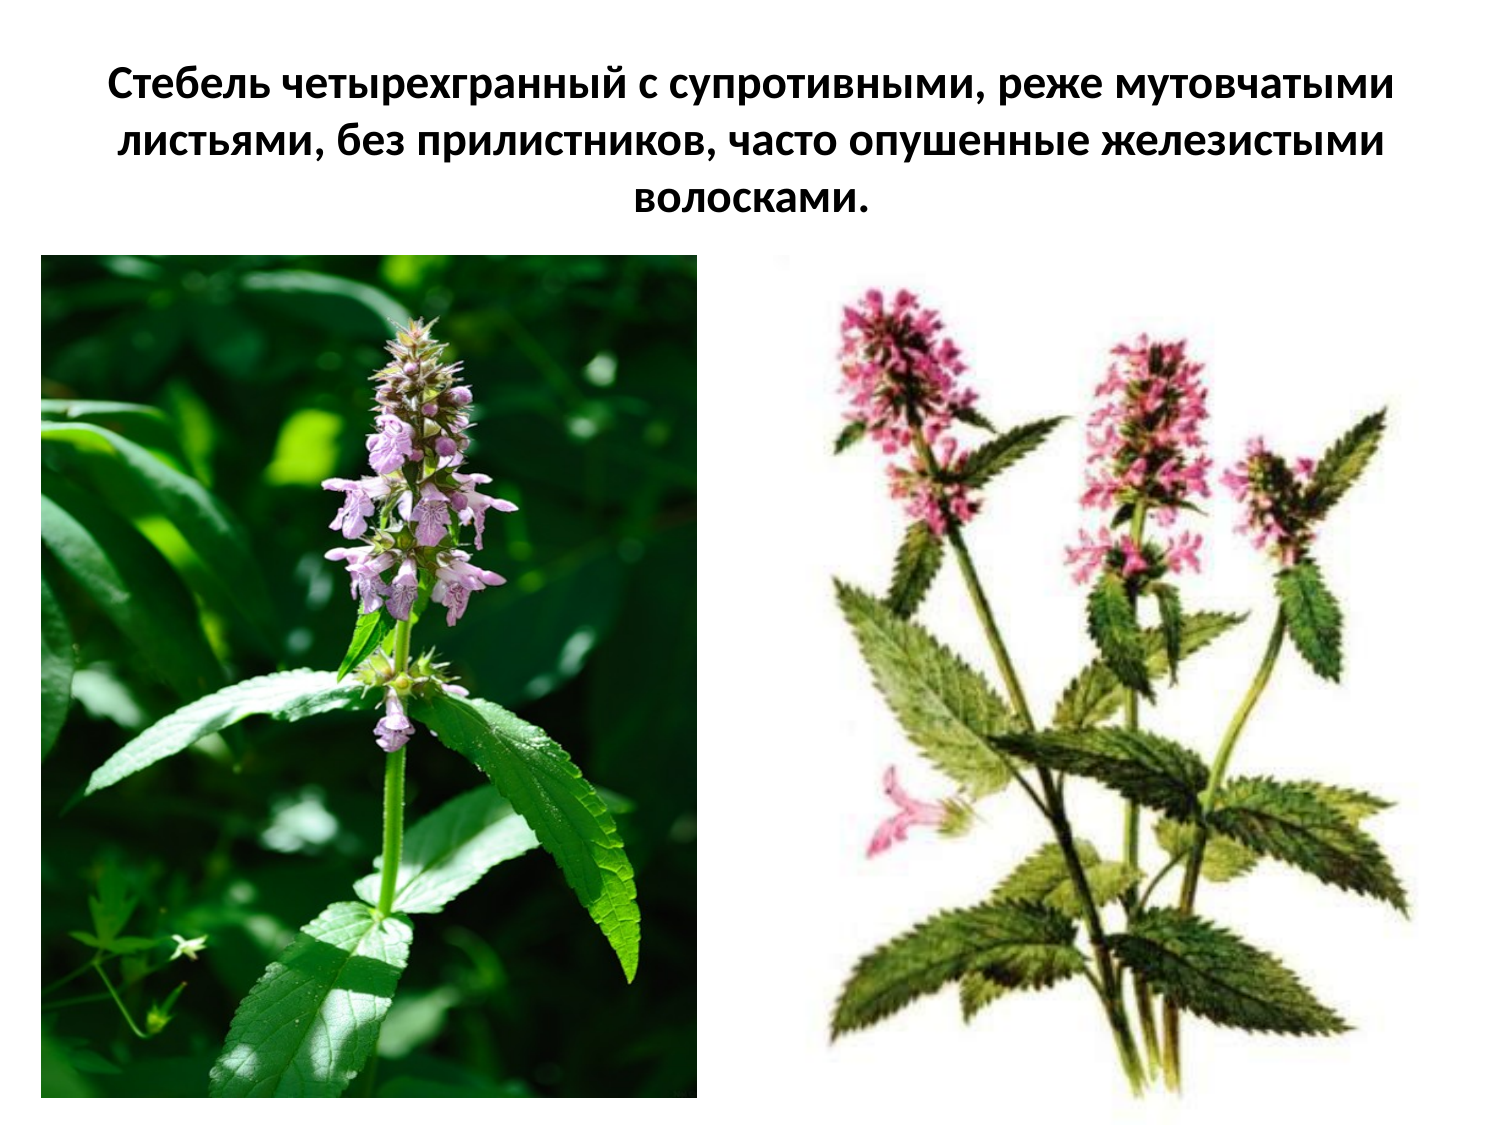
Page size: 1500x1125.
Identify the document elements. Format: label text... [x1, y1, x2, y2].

title Стебель четырехгранный с супротивными, реже мутовчатыми листьями, без прилистников, часто опушенные железистыми волосками. [76, 42, 1428, 231]
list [40, 255, 698, 1098]
picture [773, 255, 1459, 1125]
